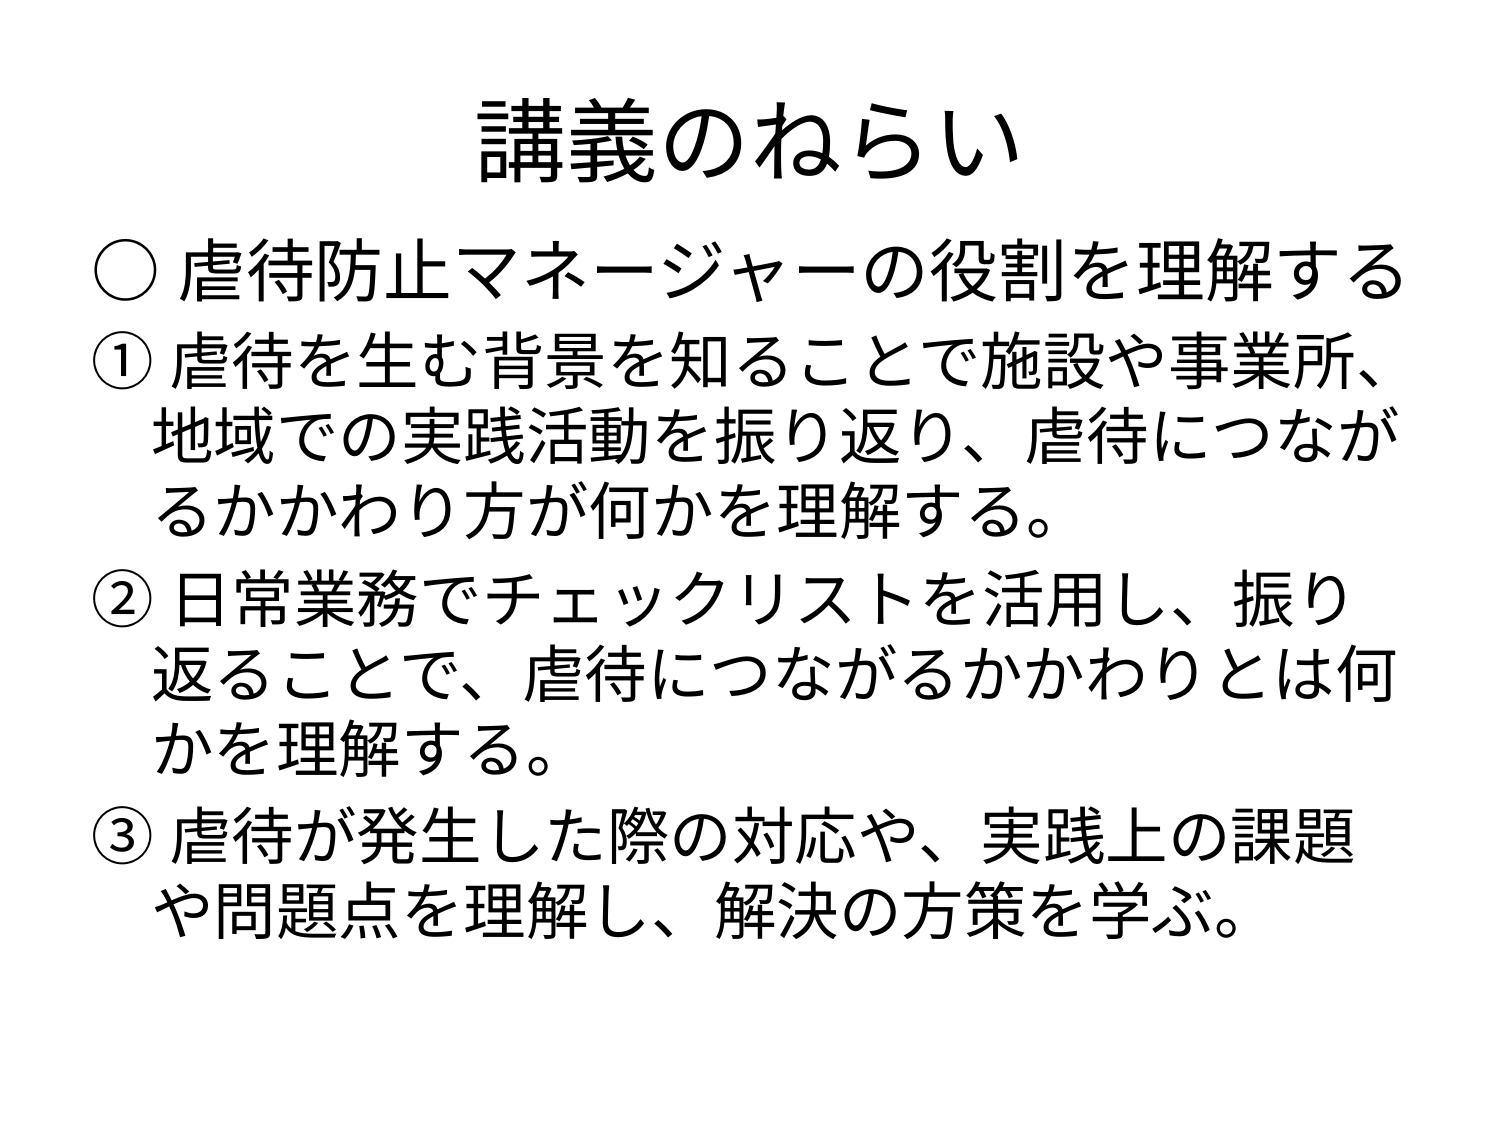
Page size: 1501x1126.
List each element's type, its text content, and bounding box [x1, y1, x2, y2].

title 講義のねらい [75, 45, 1426, 233]
list ○虐待防止マネージャーの役割を理解する ①虐待を生む背景を知ることで施設や事業所、地域での実践活動を振り返り、虐待につながるかかわり方が何かを理解する。 ②日常業務でチェックリストを活用し、振り返ることで、虐待につながるかかわりとは何かを理解する。 ③虐待が発生した際の対応や、実践上の課題や問題点を理解し、解決の方策を学ぶ。 [76, 220, 1428, 1006]
